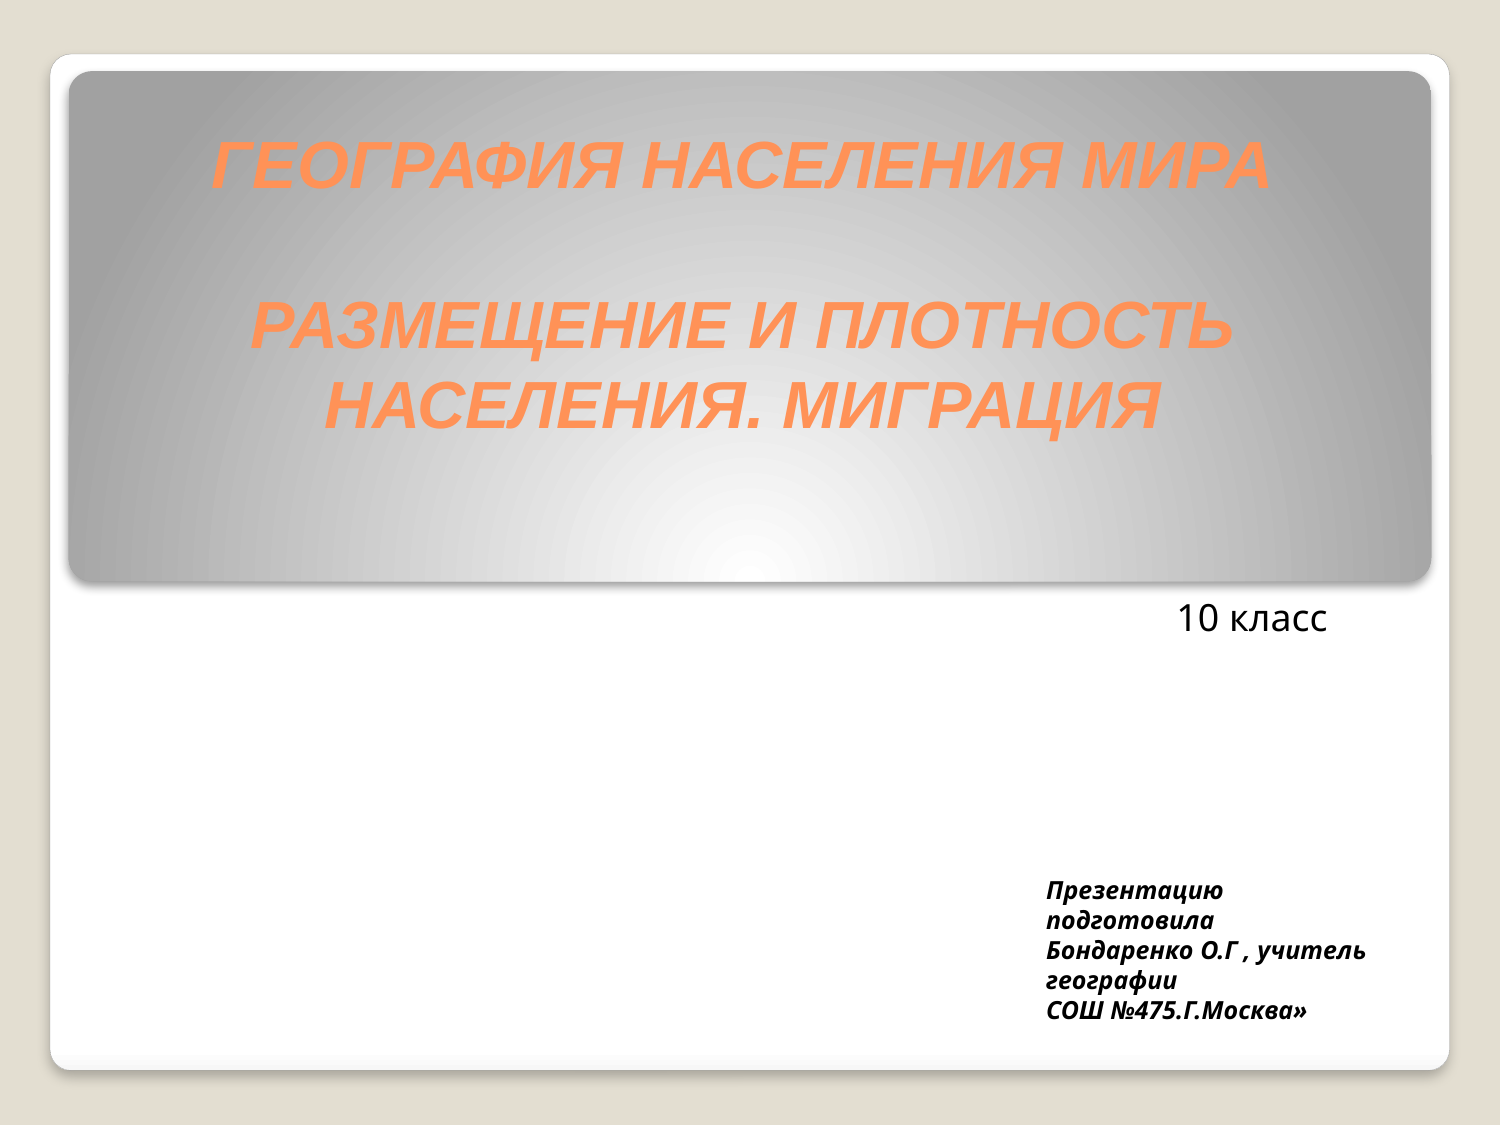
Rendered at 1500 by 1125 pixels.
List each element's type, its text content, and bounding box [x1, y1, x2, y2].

text_box 10 класс [1161, 586, 1343, 646]
text_box Презентацию подготовила Бондаренко О.Г , учитель географии СОШ №475.Г.Москва» [1031, 867, 1407, 1032]
title ГЕОГРАФИЯ НАСЕЛЕНИЯ МИРА РАЗМЕЩЕНИЕ И ПЛОТНОСТЬ НАСЕЛЕНИЯ. МИГРАЦИЯ [159, 208, 1327, 450]
